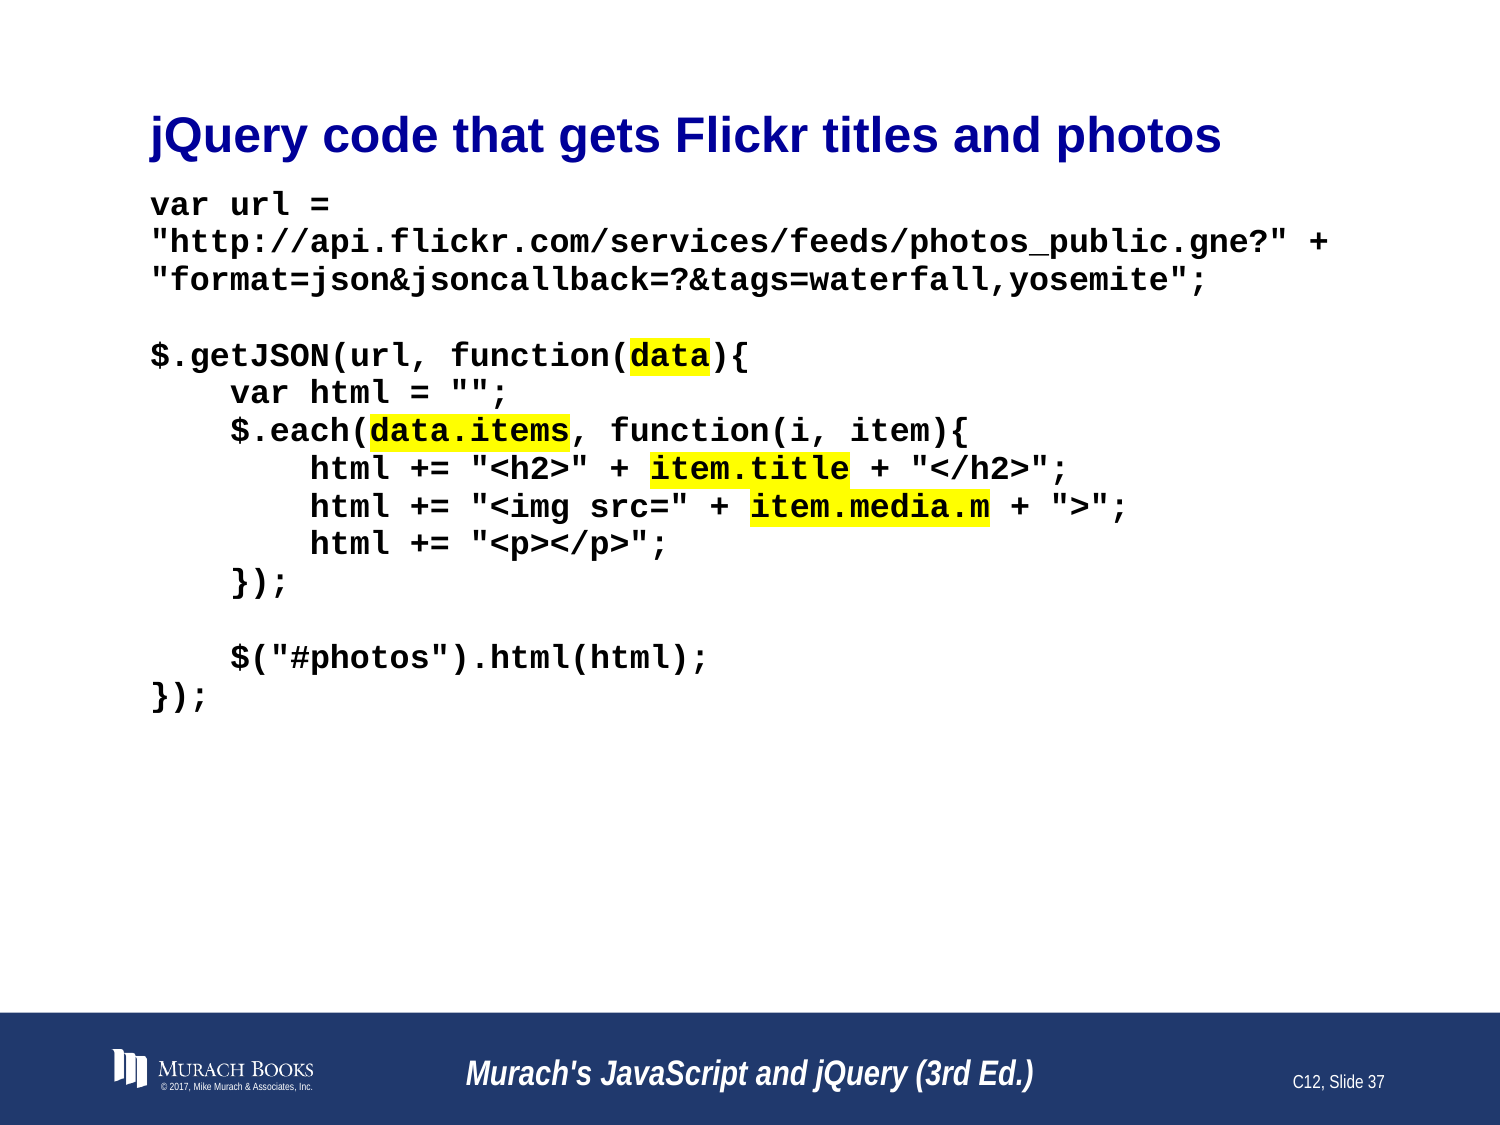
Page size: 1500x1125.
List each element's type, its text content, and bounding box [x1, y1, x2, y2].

title jQuery code that gets Flickr titles and photos [150, 102, 1350, 164]
slide_number C12, Slide 37 [1087, 1025, 1400, 1100]
footer © 2017, Mike Murach & Associates, Inc. [12, 1025, 463, 1100]
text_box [149, 187, 1350, 755]
slide_number Murach's JavaScript and jQuery (3rd Ed.) [463, 1025, 1050, 1100]
